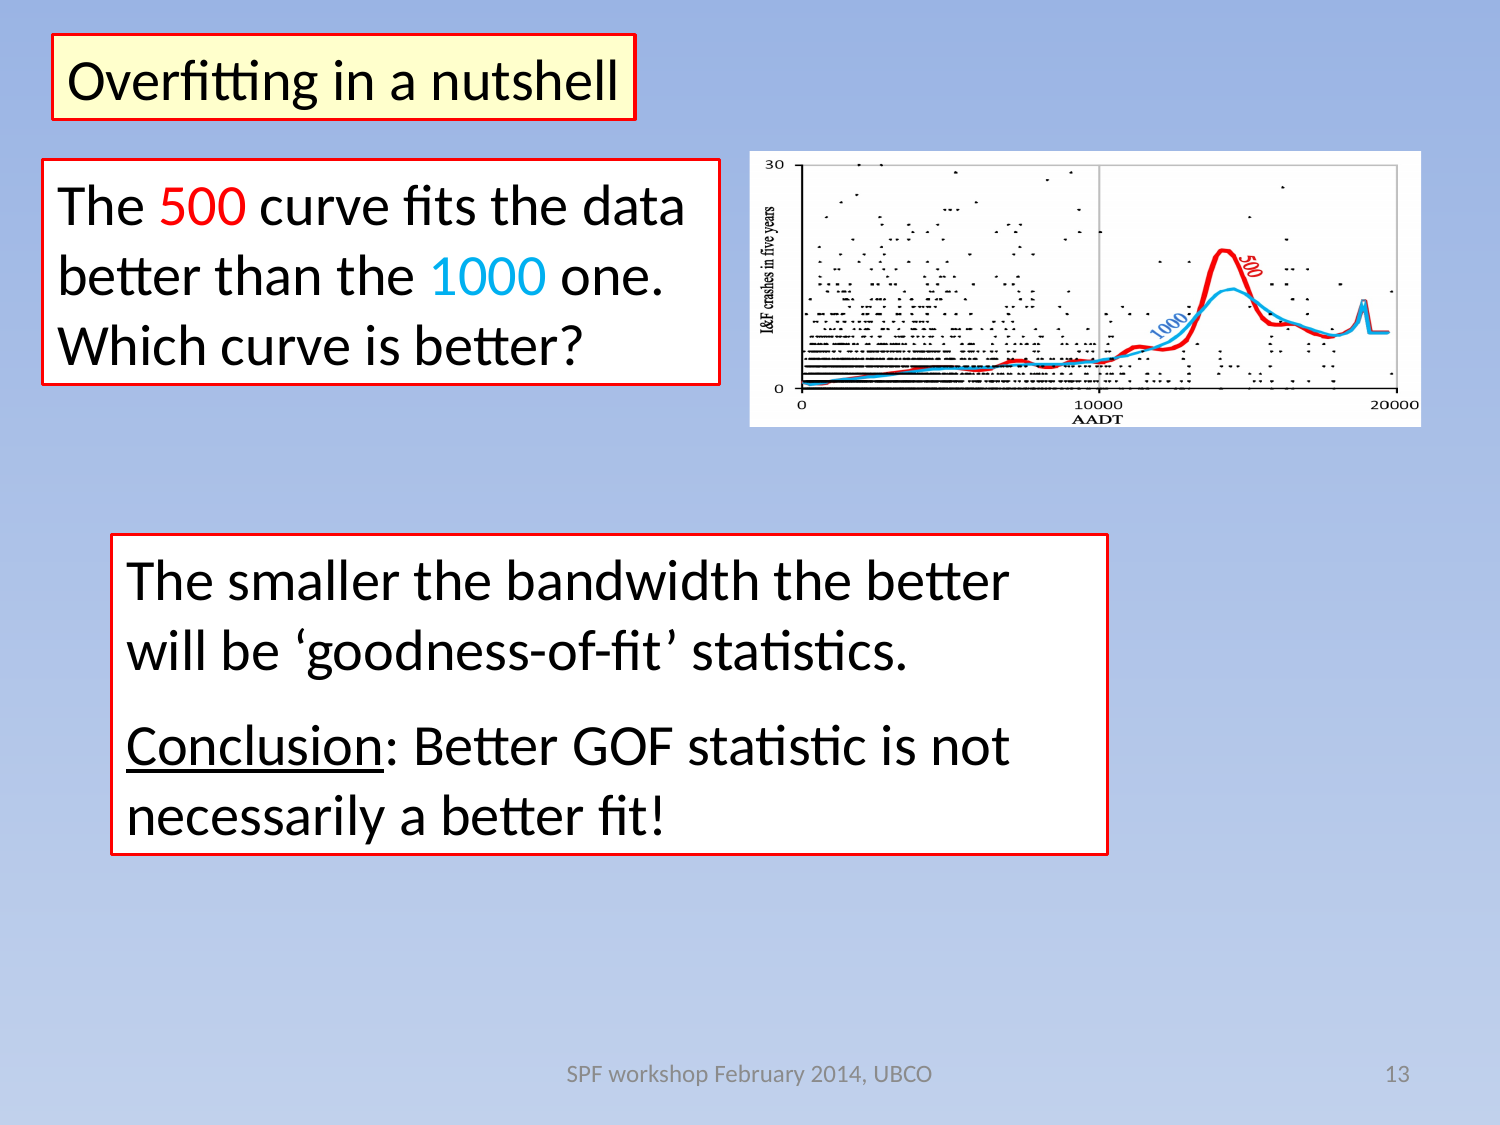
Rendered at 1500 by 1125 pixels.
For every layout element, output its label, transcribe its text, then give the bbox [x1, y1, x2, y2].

text_box Overfitting in a nutshell [52, 34, 636, 120]
slide_number 13 [1074, 1042, 1425, 1103]
picture [749, 151, 1422, 428]
text_box The smaller the bandwidth the better will be ‘goodness-of-fit’ statistics. Conclusion: Better GOF statistic is not necessarily a better fit! [111, 534, 1108, 855]
text_box The 500 curve fits the data better than the 1000 one. Which curve is better? [42, 159, 720, 385]
footer SPF workshop February 2014, UBCO [512, 1042, 988, 1103]
